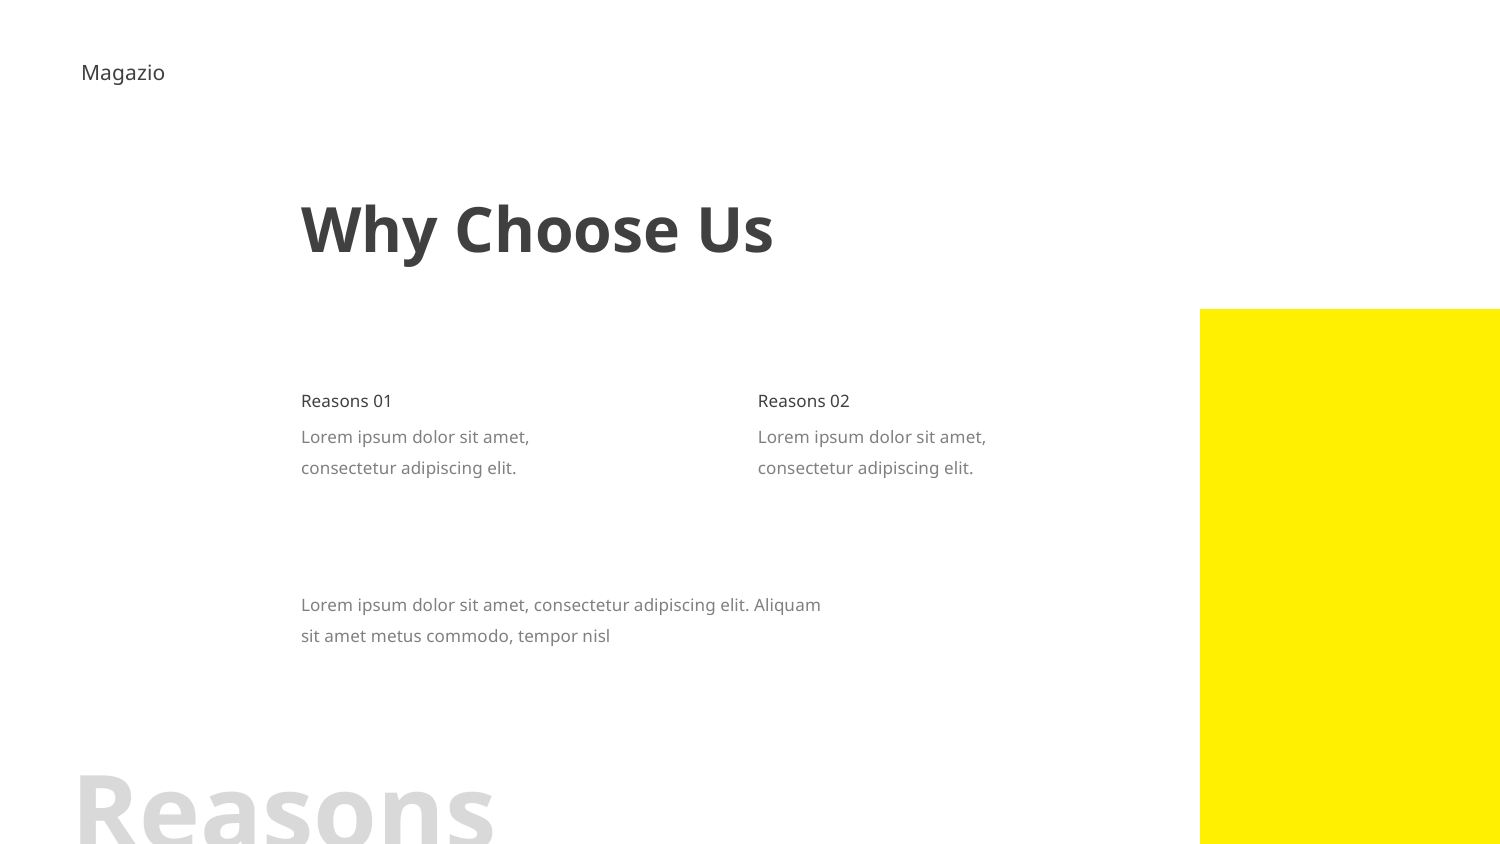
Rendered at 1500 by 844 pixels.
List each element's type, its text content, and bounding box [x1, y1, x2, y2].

text_box Why Choose Us [286, 182, 798, 273]
text_box Reasons 02 [743, 372, 1093, 409]
picture [1199, 309, 1500, 844]
text_box Reasons 01 [286, 372, 636, 409]
text_box Lorem ipsum dolor sit amet, consectetur adipiscing elit. Aliquam sit amet metus commodo, tempor nisl [286, 576, 860, 653]
text_box Lorem ipsum dolor sit amet, consectetur adipiscing elit. [743, 409, 1093, 486]
text_box Reasons [56, 739, 568, 844]
text_box Lorem ipsum dolor sit amet, consectetur adipiscing elit. [286, 409, 636, 486]
text_box Magazio [66, 52, 257, 93]
